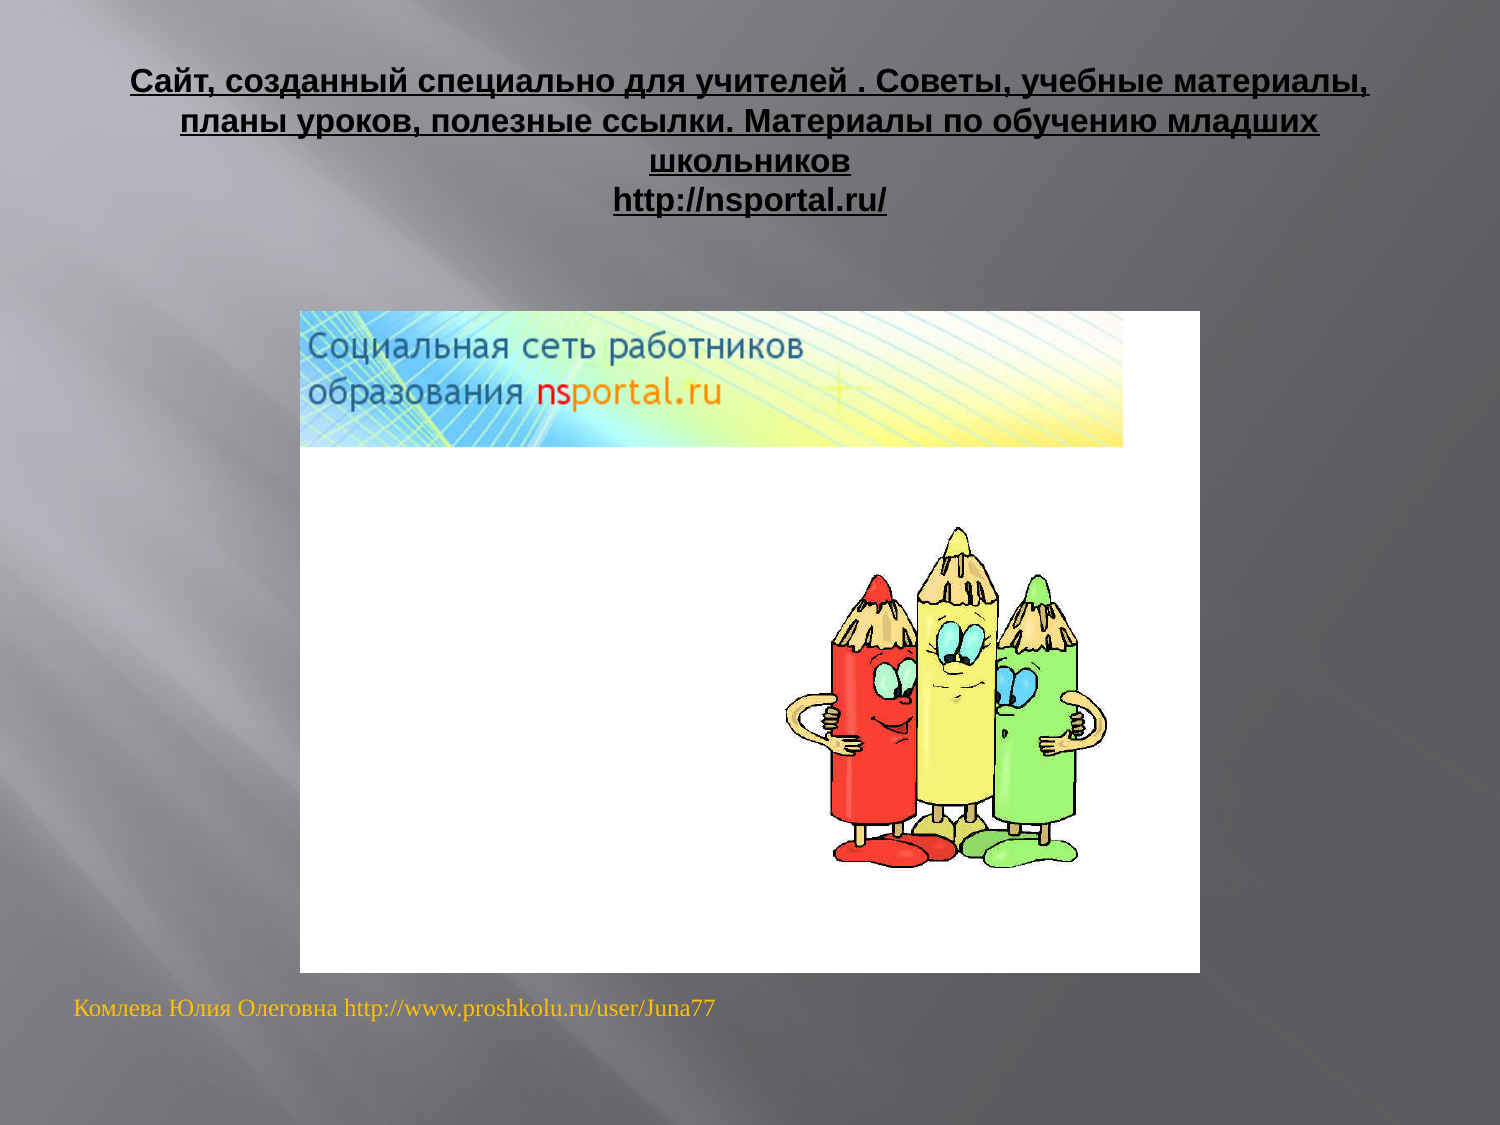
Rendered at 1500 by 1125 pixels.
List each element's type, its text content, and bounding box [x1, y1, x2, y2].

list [299, 310, 1201, 973]
text_box Комлева Юлия Олеговна http://www.proshkolu.ru/user/Juna77 [58, 984, 1266, 1030]
picture [784, 527, 1107, 868]
title Сайт, созданный специально для учителей . Советы, учебные материалы, планы уроков, полезные ссылки. Материалы по обучению младших школьников http://nsportal.ru/ [75, 45, 1425, 233]
